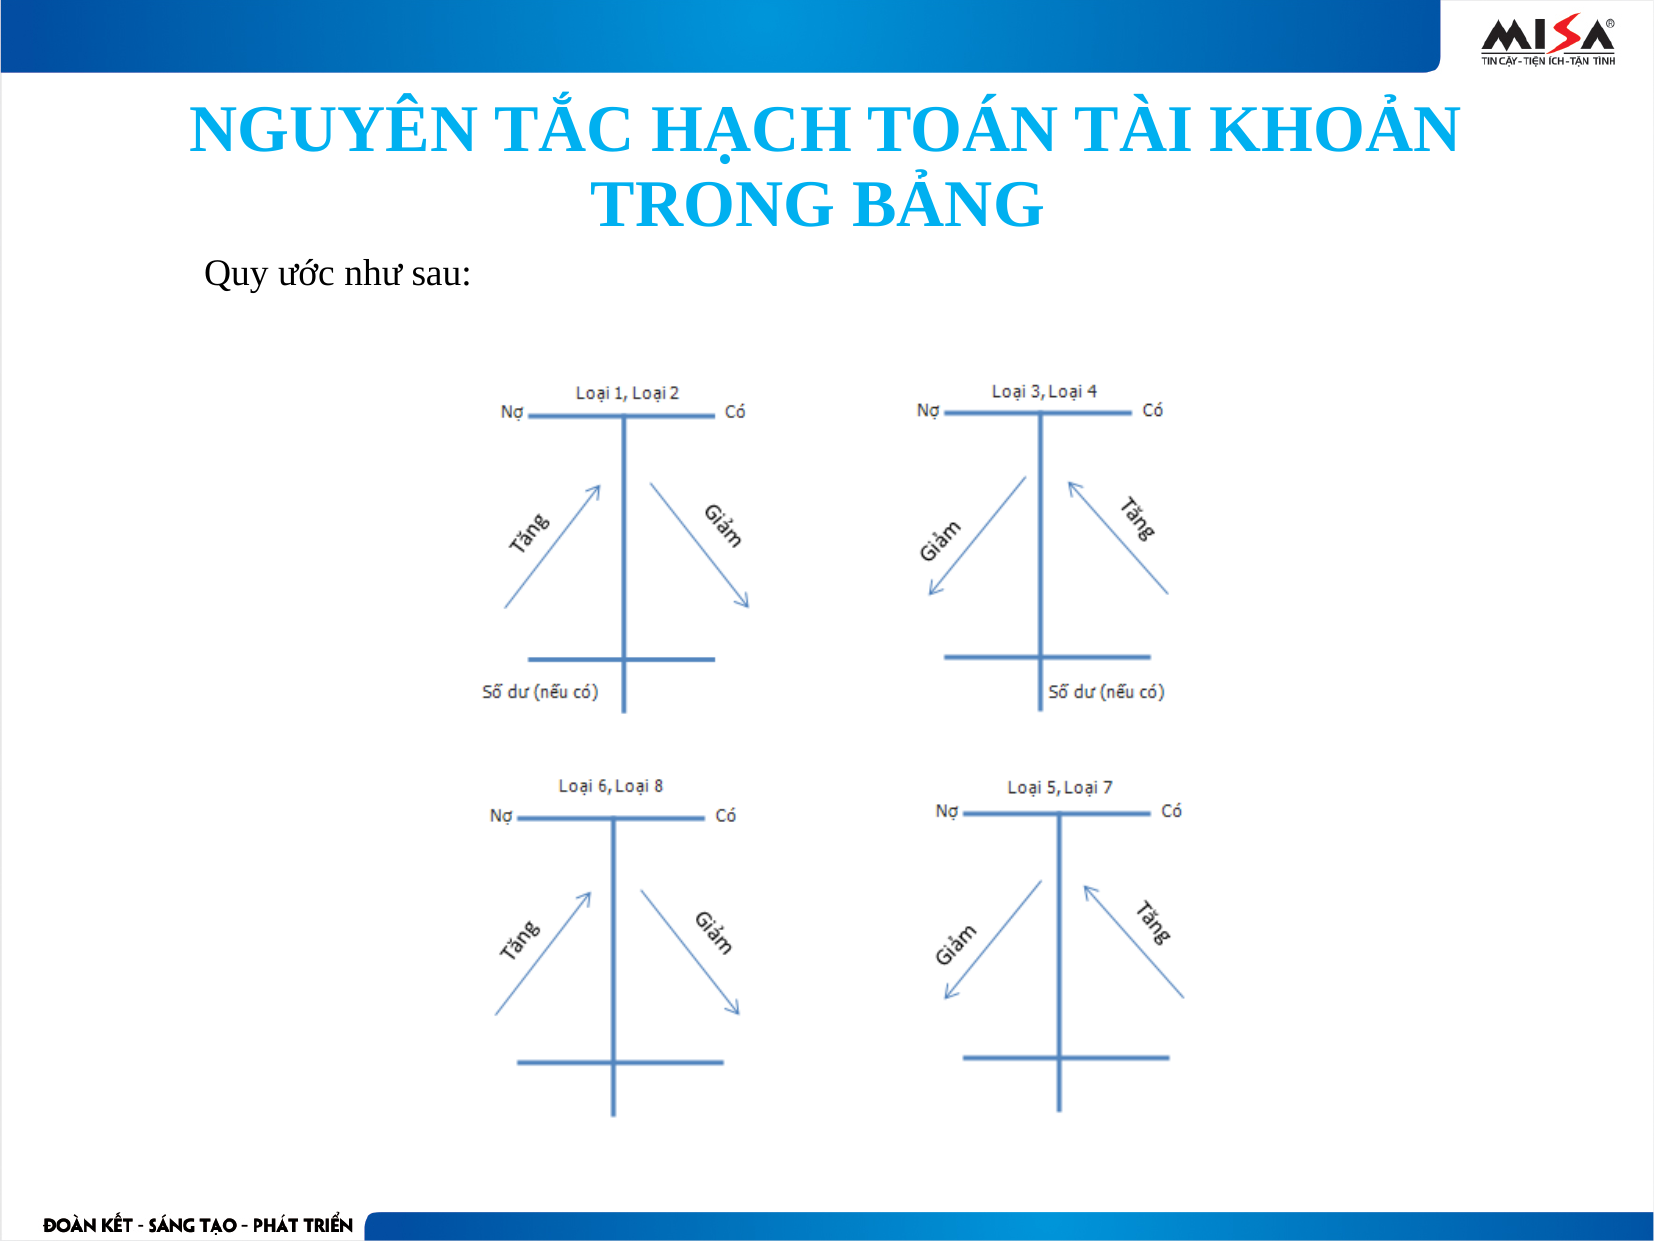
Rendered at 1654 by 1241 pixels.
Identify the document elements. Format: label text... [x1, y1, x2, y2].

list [82, 289, 1571, 1010]
text_box Quy ước như sau: [189, 245, 665, 288]
picture [0, 0, 1654, 1241]
title NGUYÊN TẮC HẠCH TOÁN TÀI KHOẢN TRONG BẢNG [82, 63, 1571, 271]
